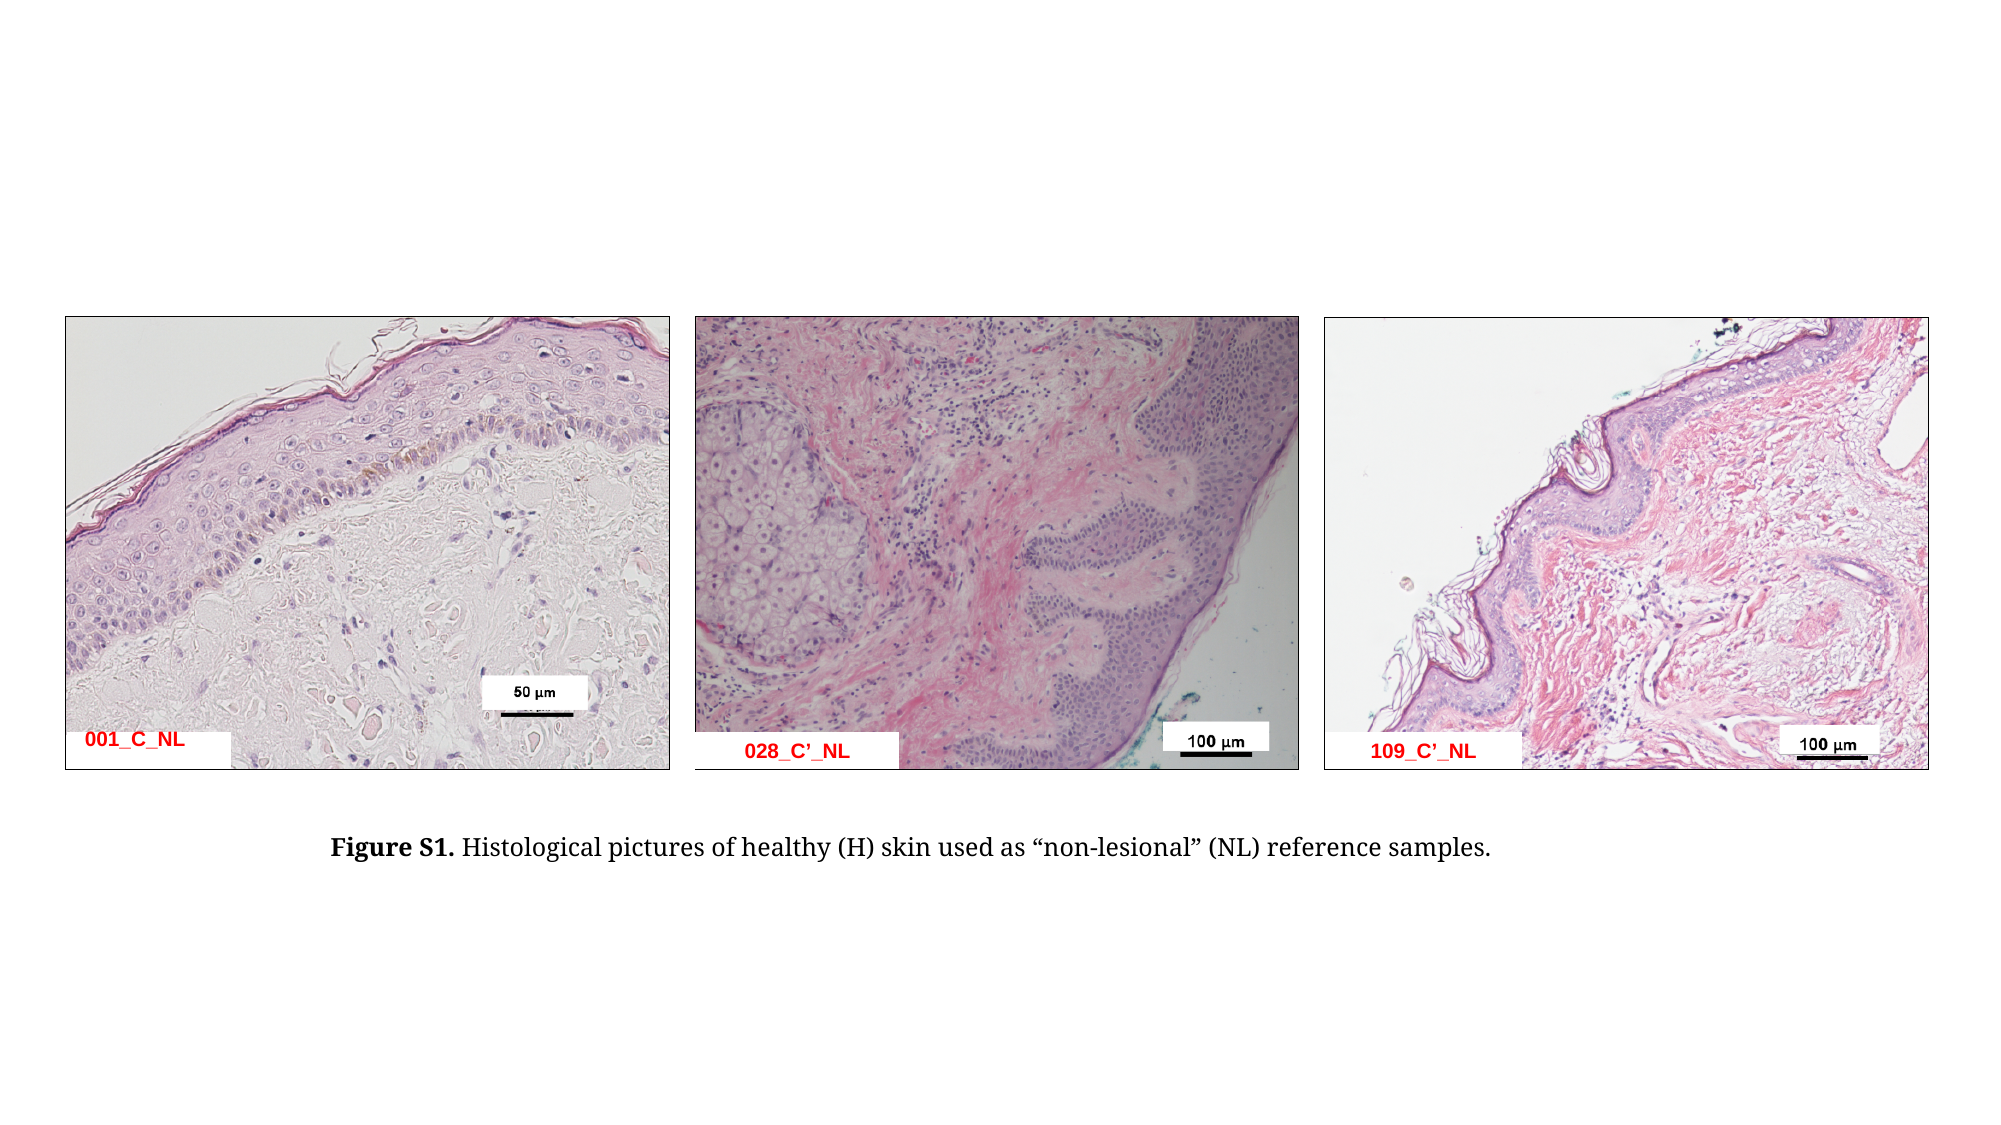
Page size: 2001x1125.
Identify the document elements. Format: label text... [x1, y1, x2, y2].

picture [695, 316, 1299, 770]
text_box Figure S1. Histological pictures of healthy (H) skin used as “non-lesional” (NL) reference samples. [0, 826, 1522, 870]
picture [1324, 317, 1929, 770]
picture [65, 316, 670, 770]
